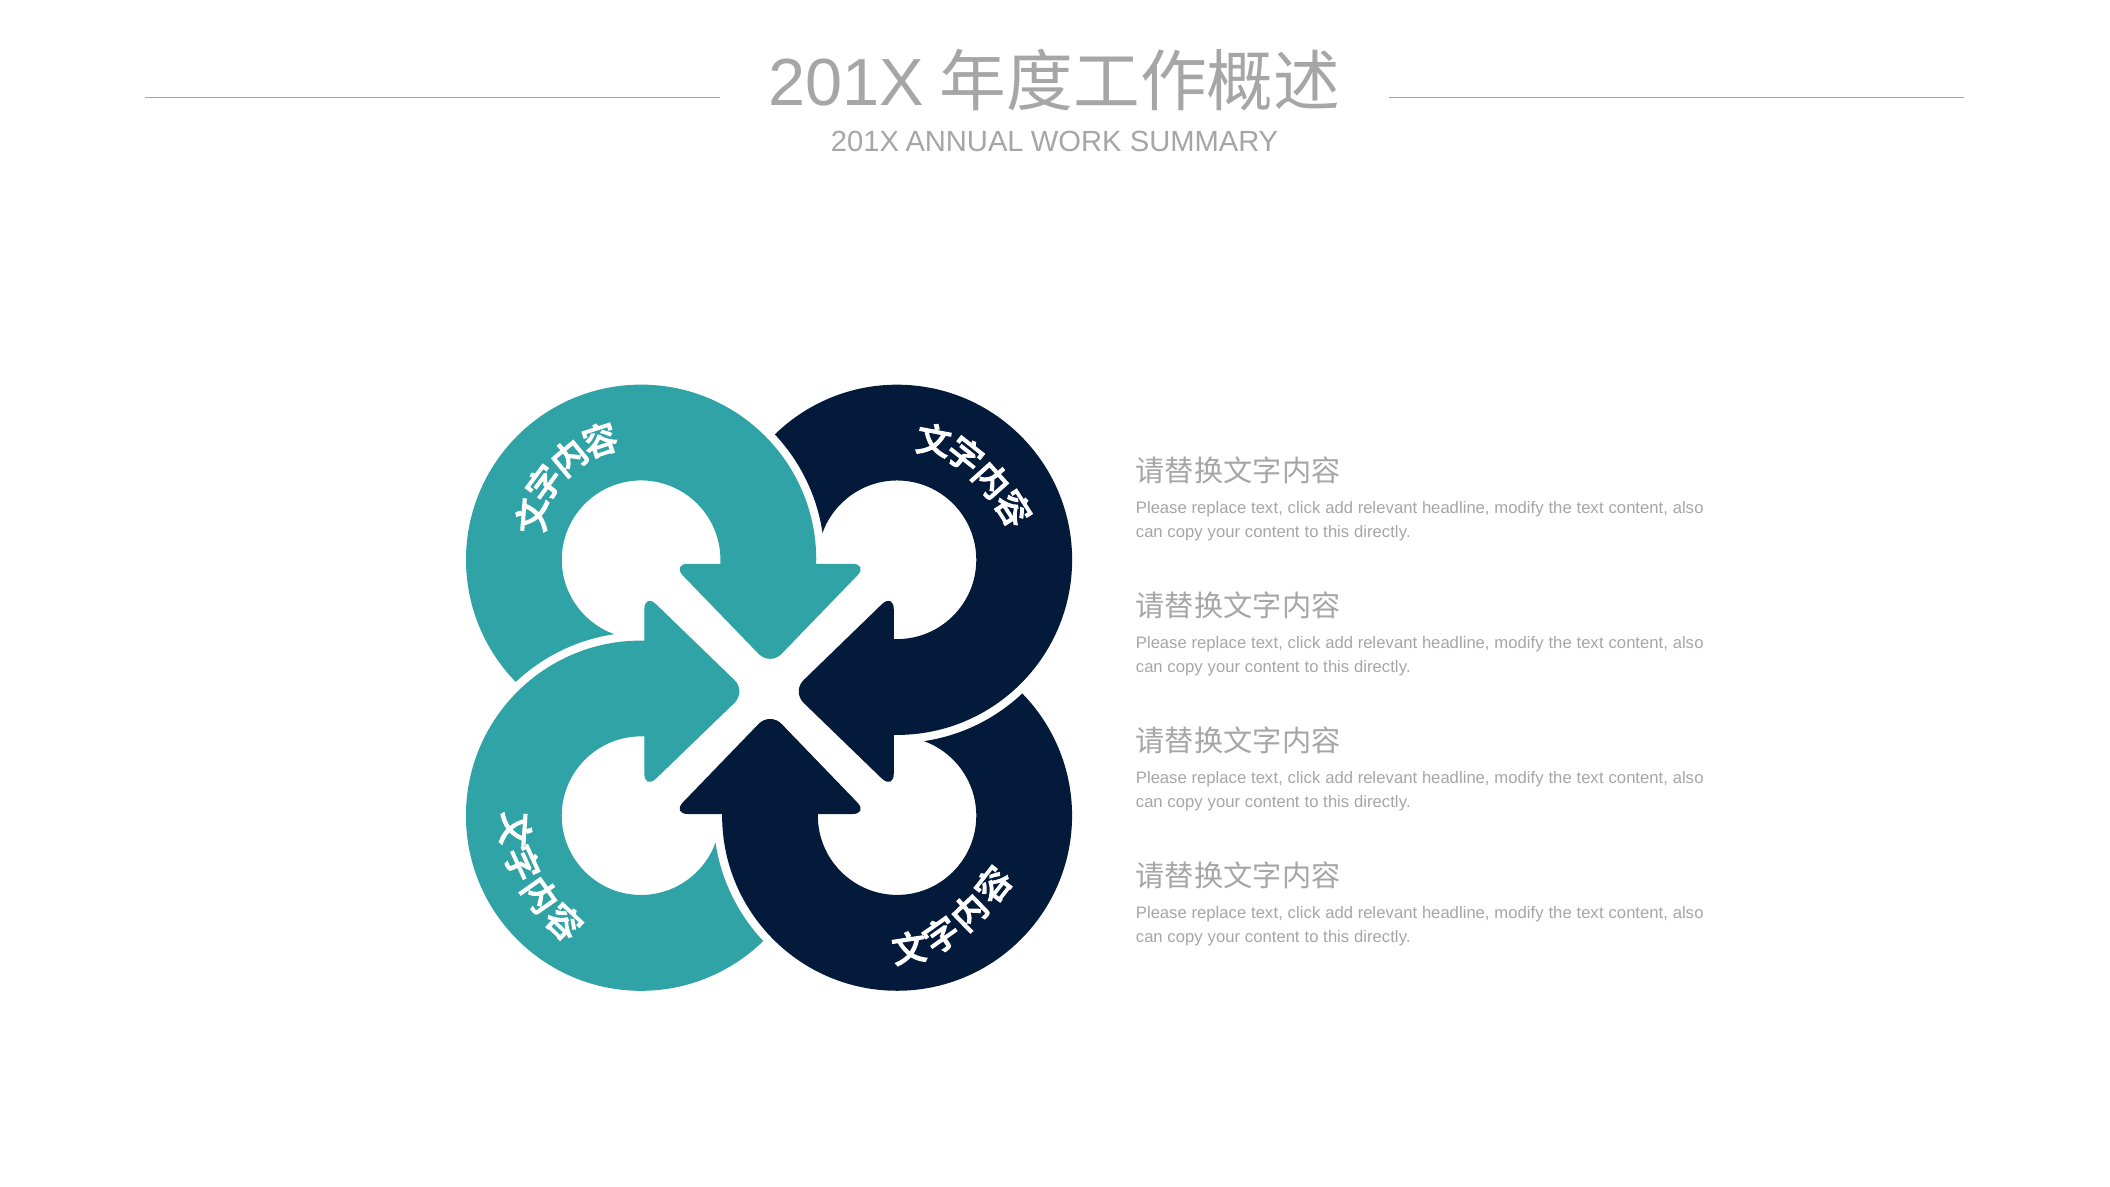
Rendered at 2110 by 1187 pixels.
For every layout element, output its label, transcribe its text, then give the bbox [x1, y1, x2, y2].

text_box 201X年度工作概述 [730, 38, 1379, 96]
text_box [1135, 715, 1728, 810]
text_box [465, 384, 1073, 991]
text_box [1135, 850, 1728, 945]
text_box 201X ANNUAL WORK SUMMARY [824, 122, 1285, 158]
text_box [1135, 580, 1728, 674]
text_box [1135, 444, 1728, 539]
text_box 201X年度工作概述 [730, 98, 1379, 119]
